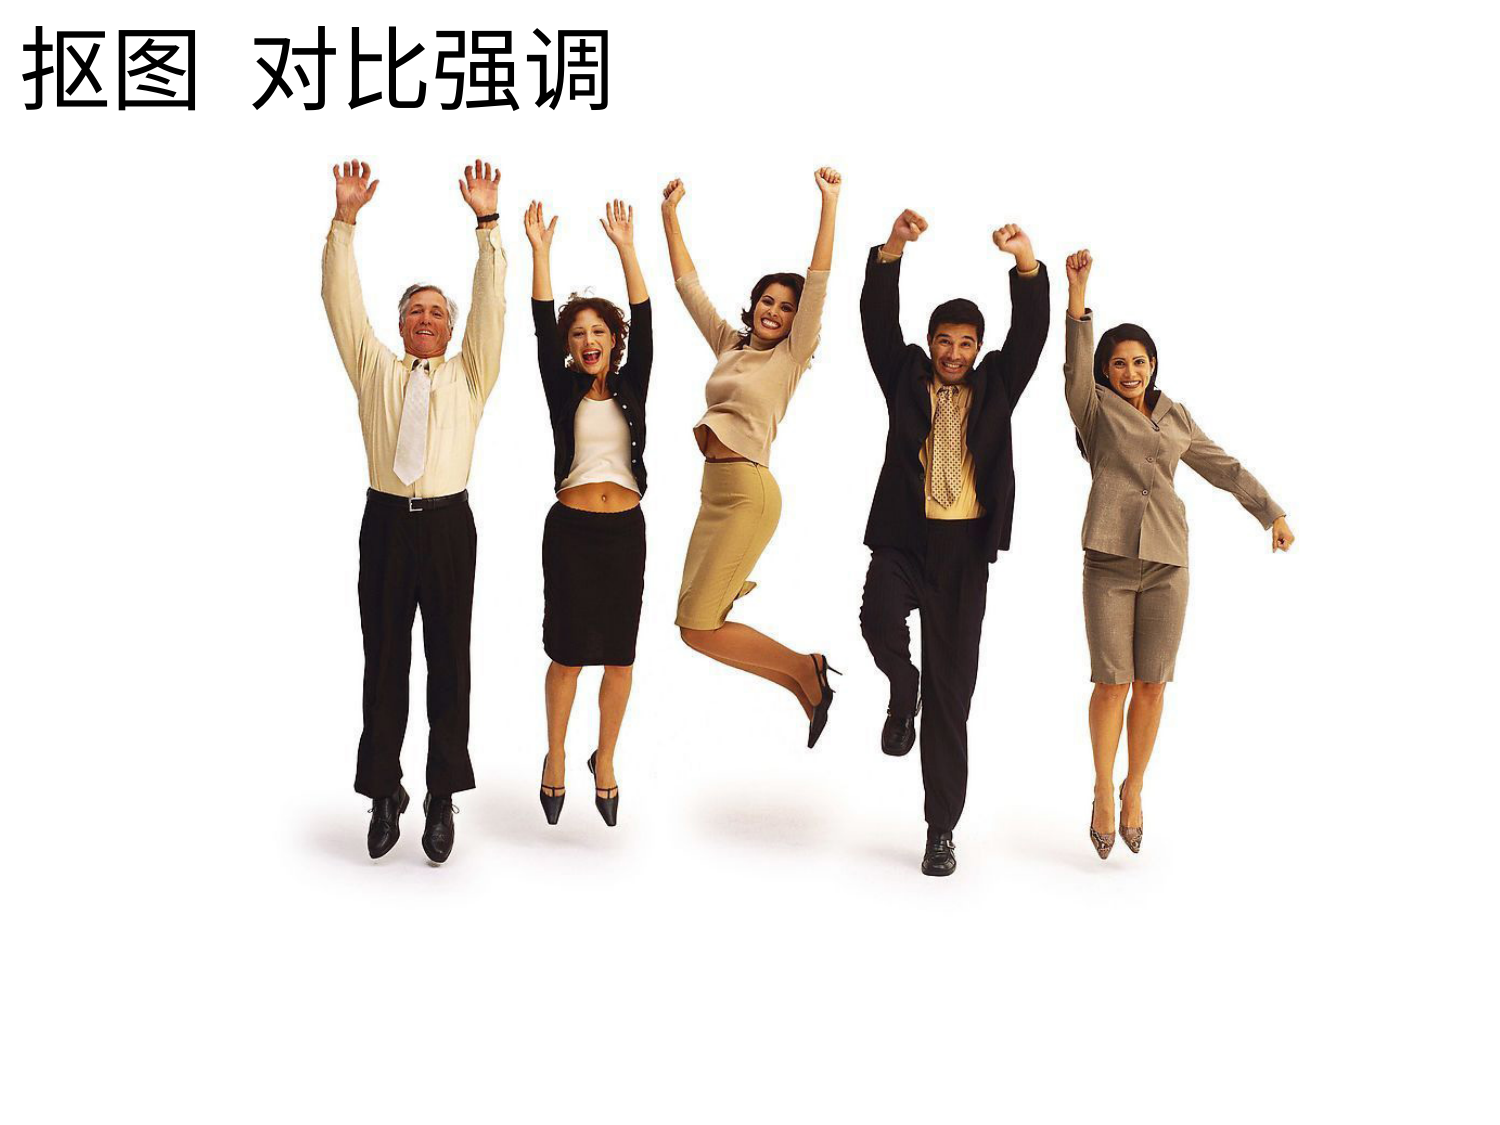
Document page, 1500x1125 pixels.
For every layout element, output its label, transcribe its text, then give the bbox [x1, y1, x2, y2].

text_box 抠图 对比强调 [4, 5, 201, 130]
picture [206, 0, 1310, 1110]
